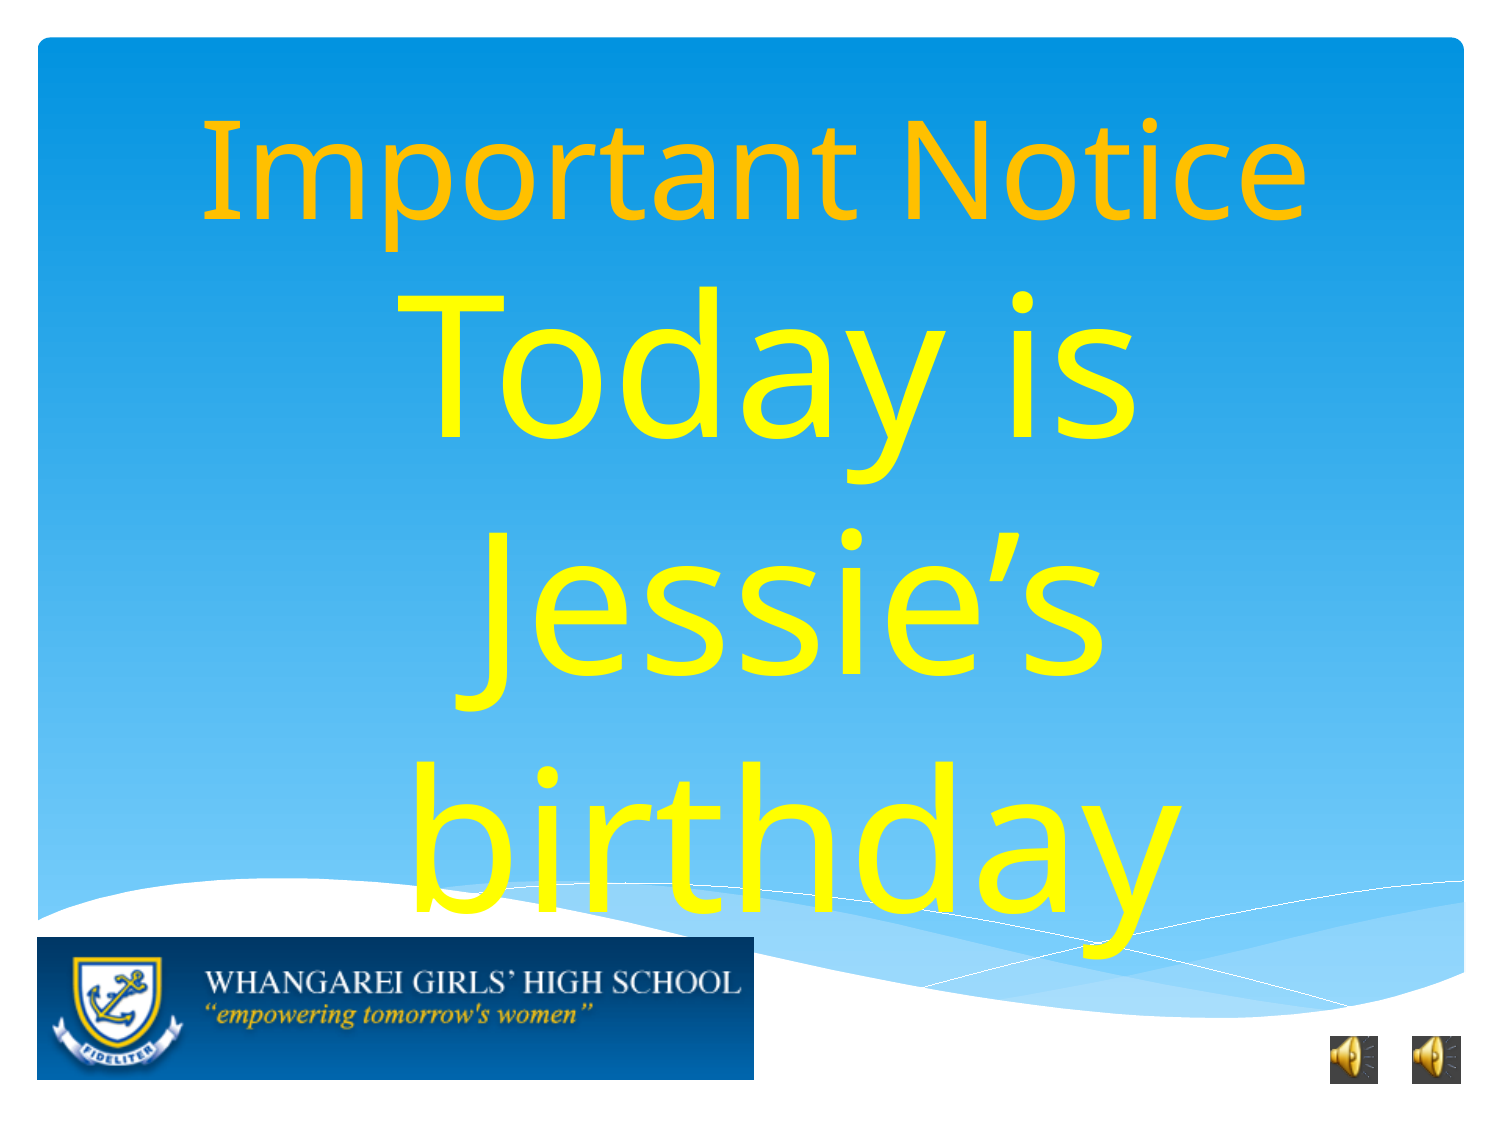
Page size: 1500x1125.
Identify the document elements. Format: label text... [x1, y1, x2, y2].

text_box Today is Jessie’s birthday [149, 231, 1391, 963]
text_box Important Notice [149, 37, 1362, 255]
picture [37, 937, 754, 1080]
picture [1411, 1034, 1462, 1086]
picture [1328, 1034, 1380, 1086]
